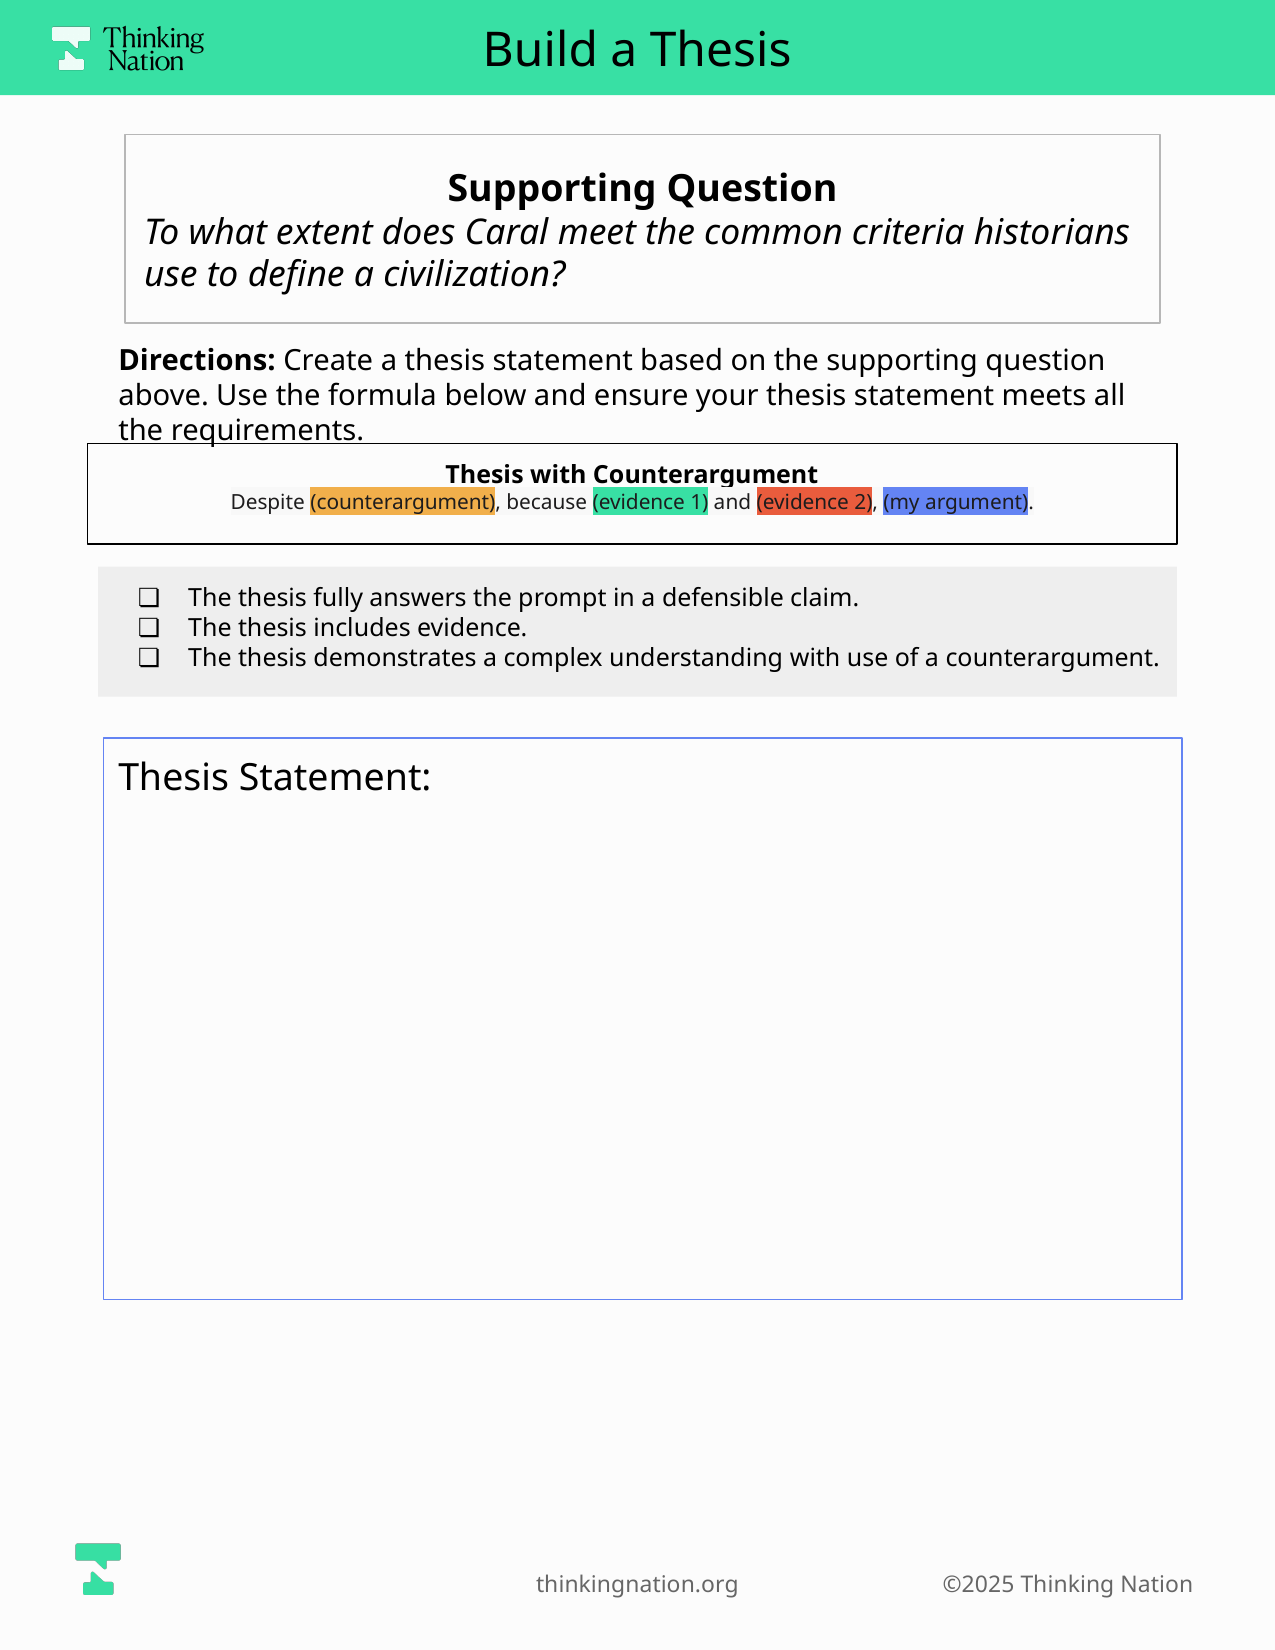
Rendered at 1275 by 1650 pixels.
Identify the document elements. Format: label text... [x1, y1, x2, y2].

text_box Directions: Create a thesis statement based on the supporting question above. Use the formula below and ensure your thesis statement meets all the requirements. [103, 325, 1183, 461]
text_box Build a Thesis [0, 0, 1275, 96]
picture [35, 11, 210, 85]
text_box thinkingnation.org [486, 1553, 789, 1605]
text_box Thesis with Counterargument Despite (counterargument), because (evidence 1) and (evidence 2), (my argument). [87, 443, 1177, 545]
picture [62, 1533, 134, 1605]
text_box The thesis fully answers the prompt in a defensible claim. The thesis includes evidence. The thesis demonstrates a complex understanding with use of a counterargument. [98, 566, 1177, 697]
text_box ©2025 Thinking Nation [907, 1553, 1210, 1605]
text_box Thesis Statement: [103, 737, 1183, 1300]
text_box Supporting Question To what extent does Caral meet the common criteria historians use to define a civilization? [125, 134, 1161, 324]
